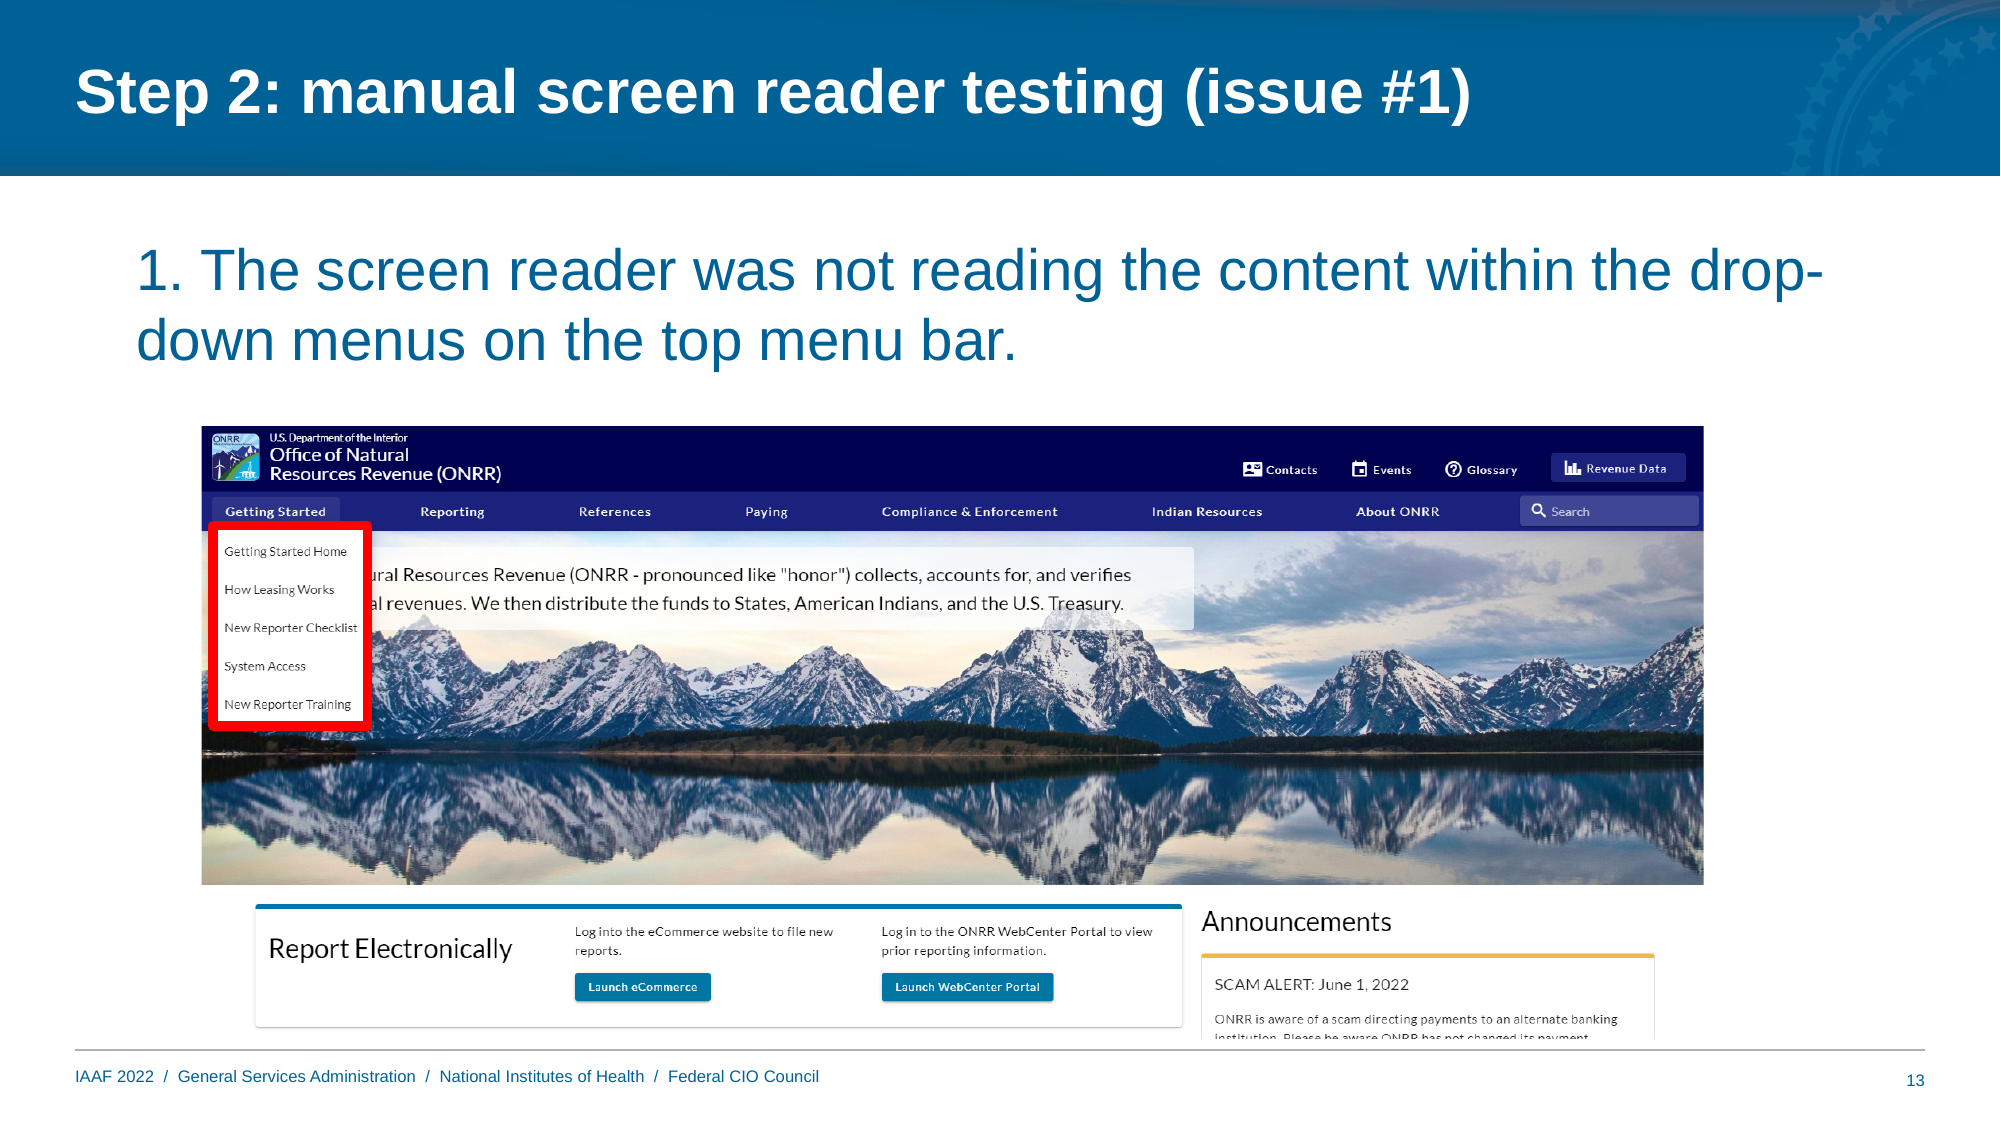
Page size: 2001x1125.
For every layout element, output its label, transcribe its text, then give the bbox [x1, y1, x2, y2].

picture [0, 168, 666, 176]
list 1. The screen reader was not reading the content within the drop-down menus on the top menu bar. [113, 224, 1940, 349]
slide_number 13 [1880, 1065, 1925, 1095]
picture [0, 0, 2000, 176]
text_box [201, 425, 1704, 1040]
title Step 2: manual screen reader testing (issue #1) [75, 52, 1800, 128]
